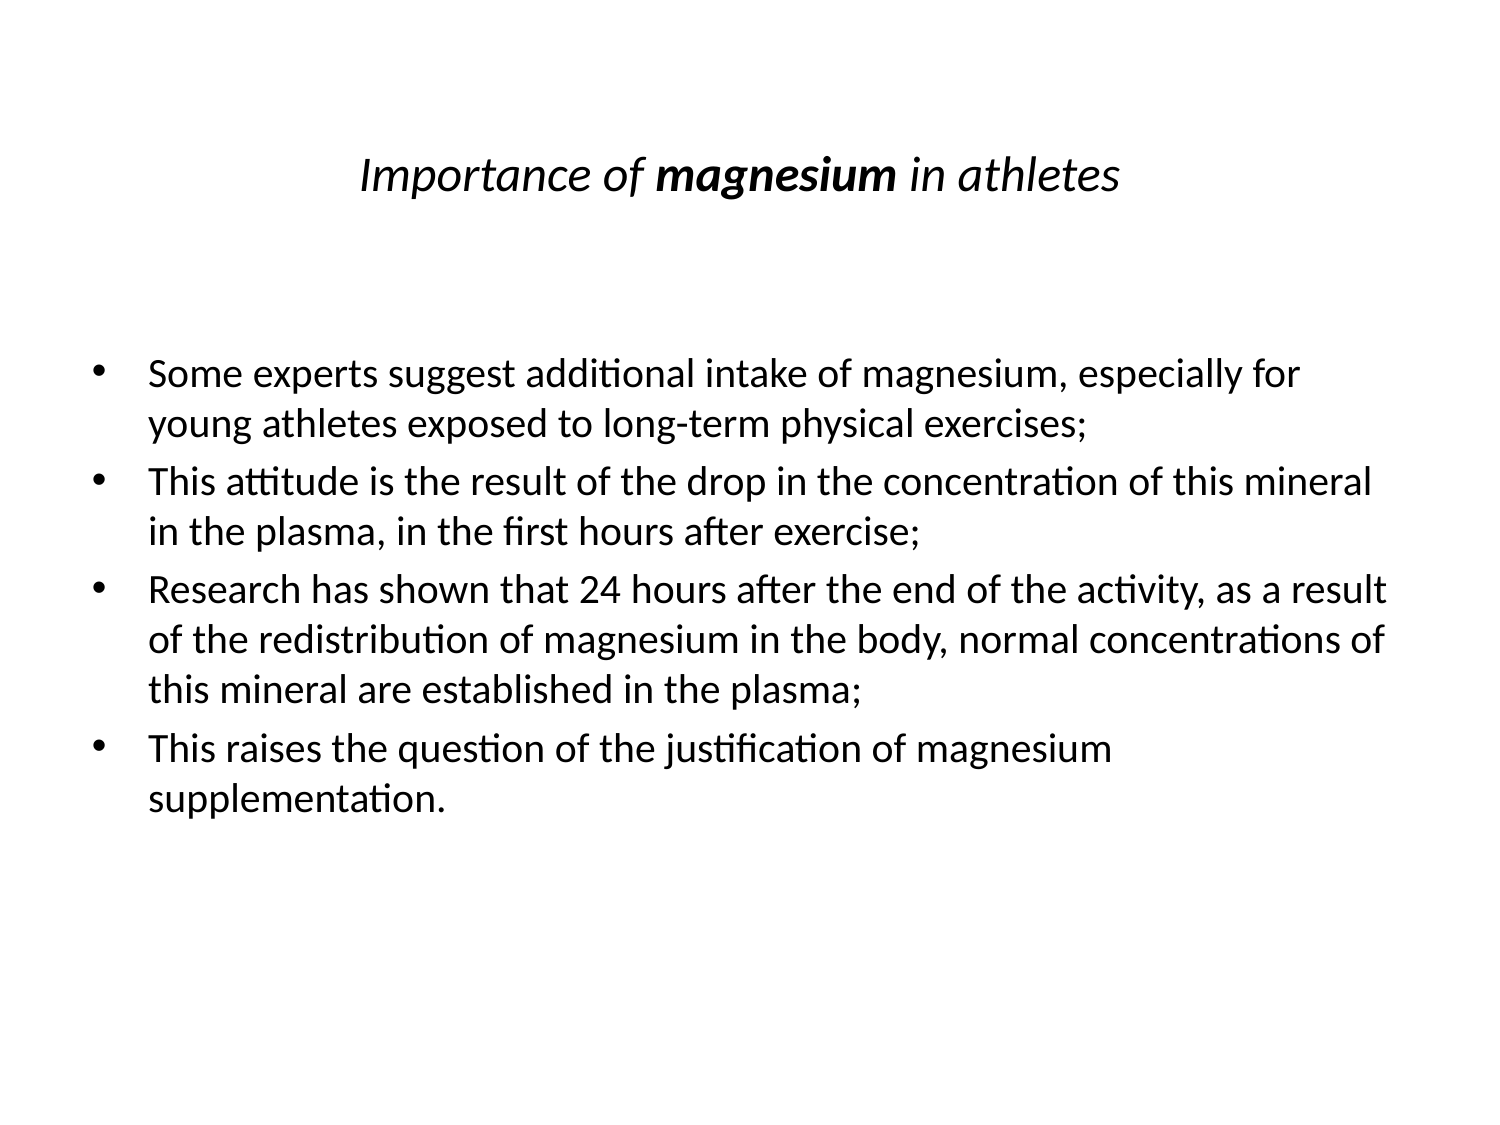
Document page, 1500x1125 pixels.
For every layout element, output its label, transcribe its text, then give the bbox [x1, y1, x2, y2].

list Some experts suggest additional intake of magnesium, especially for young athletes exposed to long-term physical exercises; This attitude is the result of the drop in the concentration of this mineral in the plasma, in the first hours after exercise; Research has shown that 24 hours after the end of the activity, as a result of the redistribution of magnesium in the body, normal concentrations of this mineral are established in the plasma; This raises the question of the justification of magnesium supplementation. [76, 338, 1427, 1034]
title Importance of magnesium in athletes [64, 78, 1415, 266]
